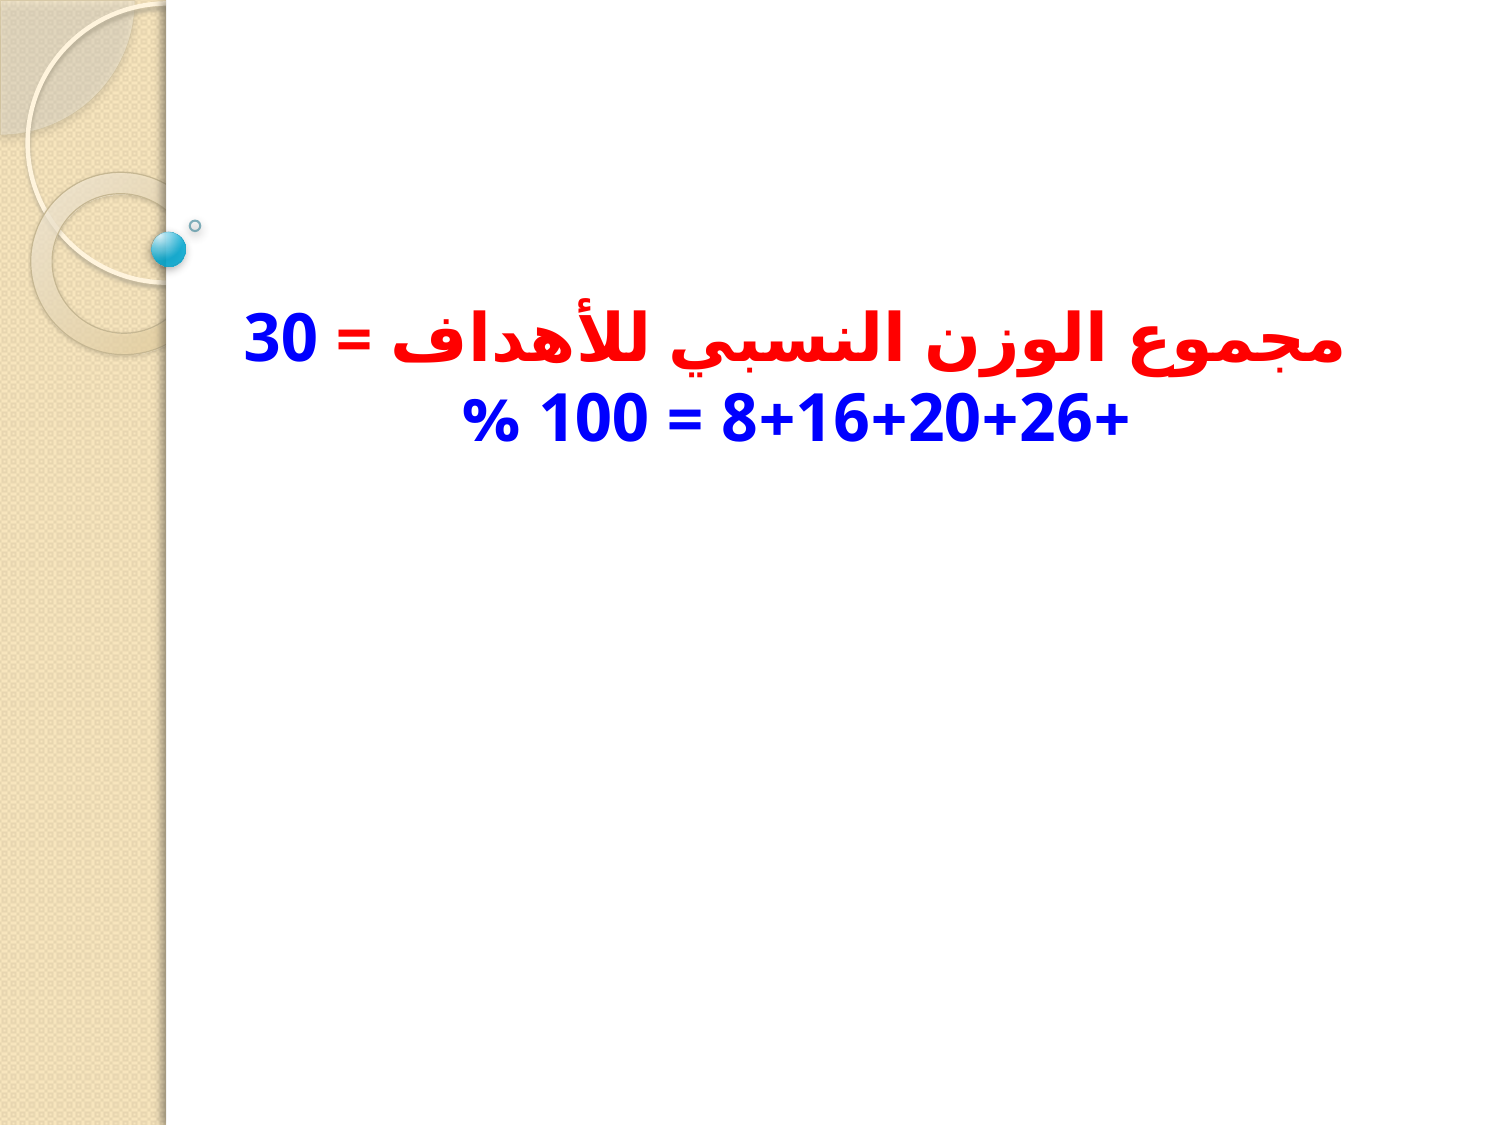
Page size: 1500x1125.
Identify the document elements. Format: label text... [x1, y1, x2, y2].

text_box مجموع الوزن النسبي للأهداف = 30 +26+20+16+8 = 100 % [224, 287, 1368, 463]
